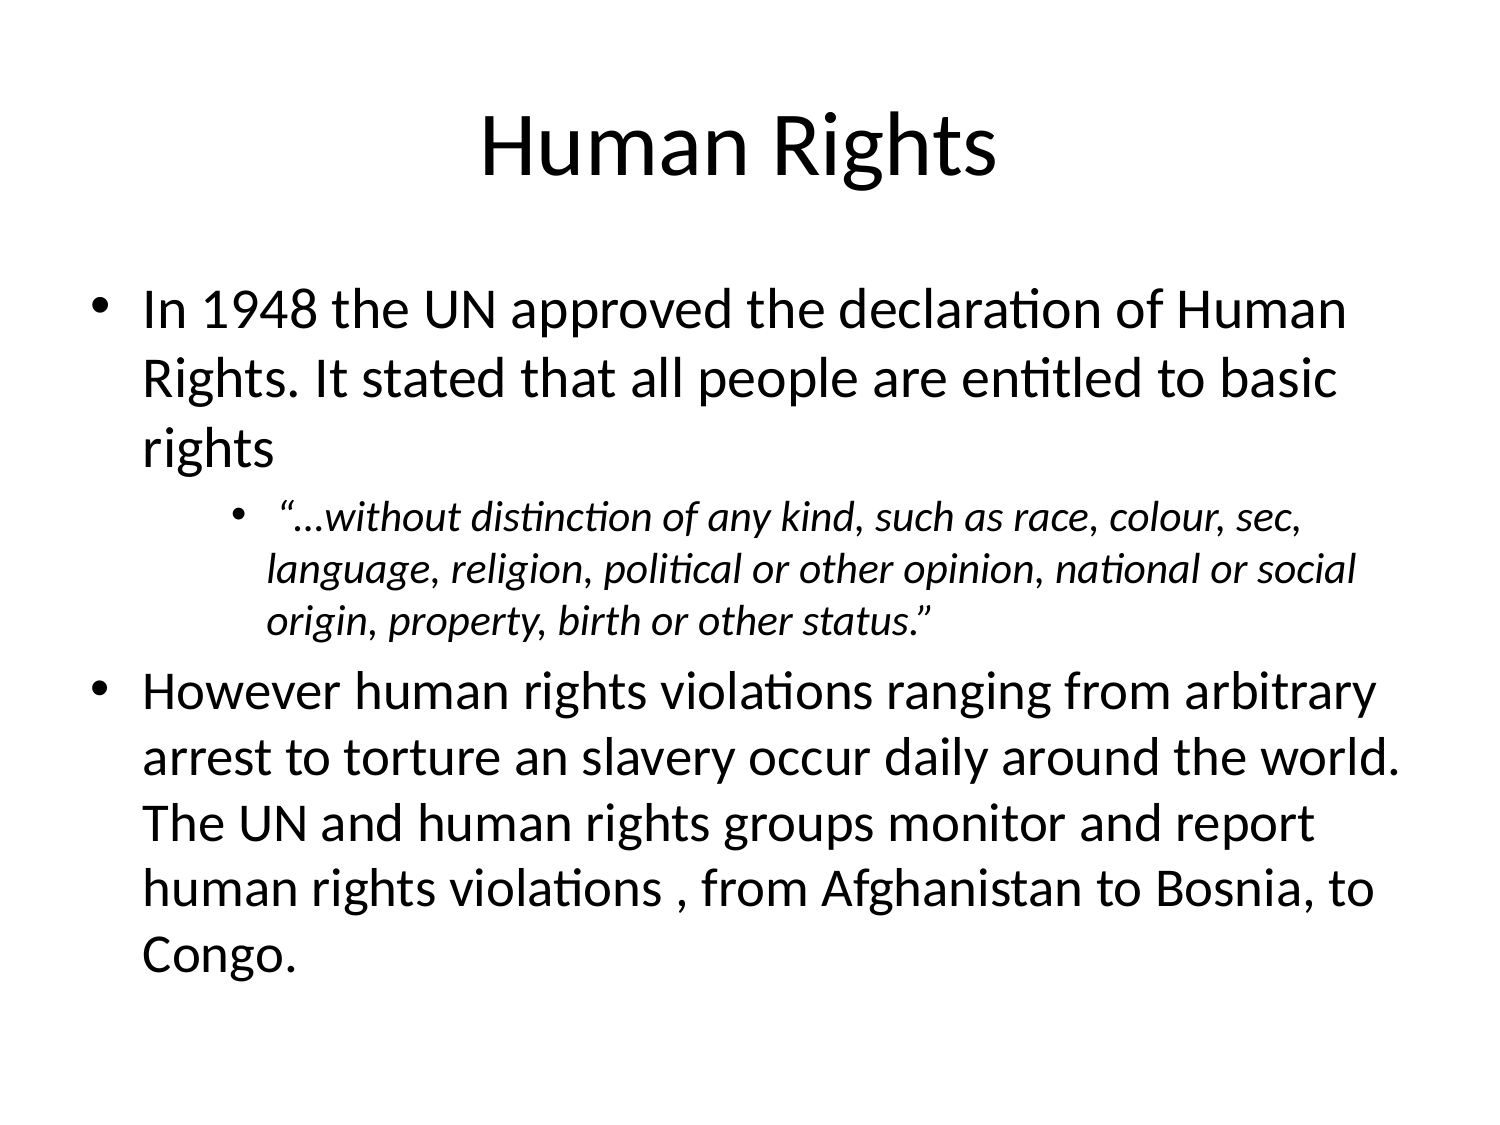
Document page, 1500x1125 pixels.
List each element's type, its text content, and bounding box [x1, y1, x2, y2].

title Human Rights [75, 45, 1425, 233]
list In 1948 the UN approved the declaration of Human Rights. It stated that all people are entitled to basic rights “…without distinction of any kind, such as race, colour, sec, language, religion, political or other opinion, national or social origin, property, birth or other status.” However human rights violations ranging from arbitrary arrest to torture an slavery occur daily around the world. The UN and human rights groups monitor and report human rights violations , from Afghanistan to Bosnia, to Congo. [75, 262, 1425, 1005]
